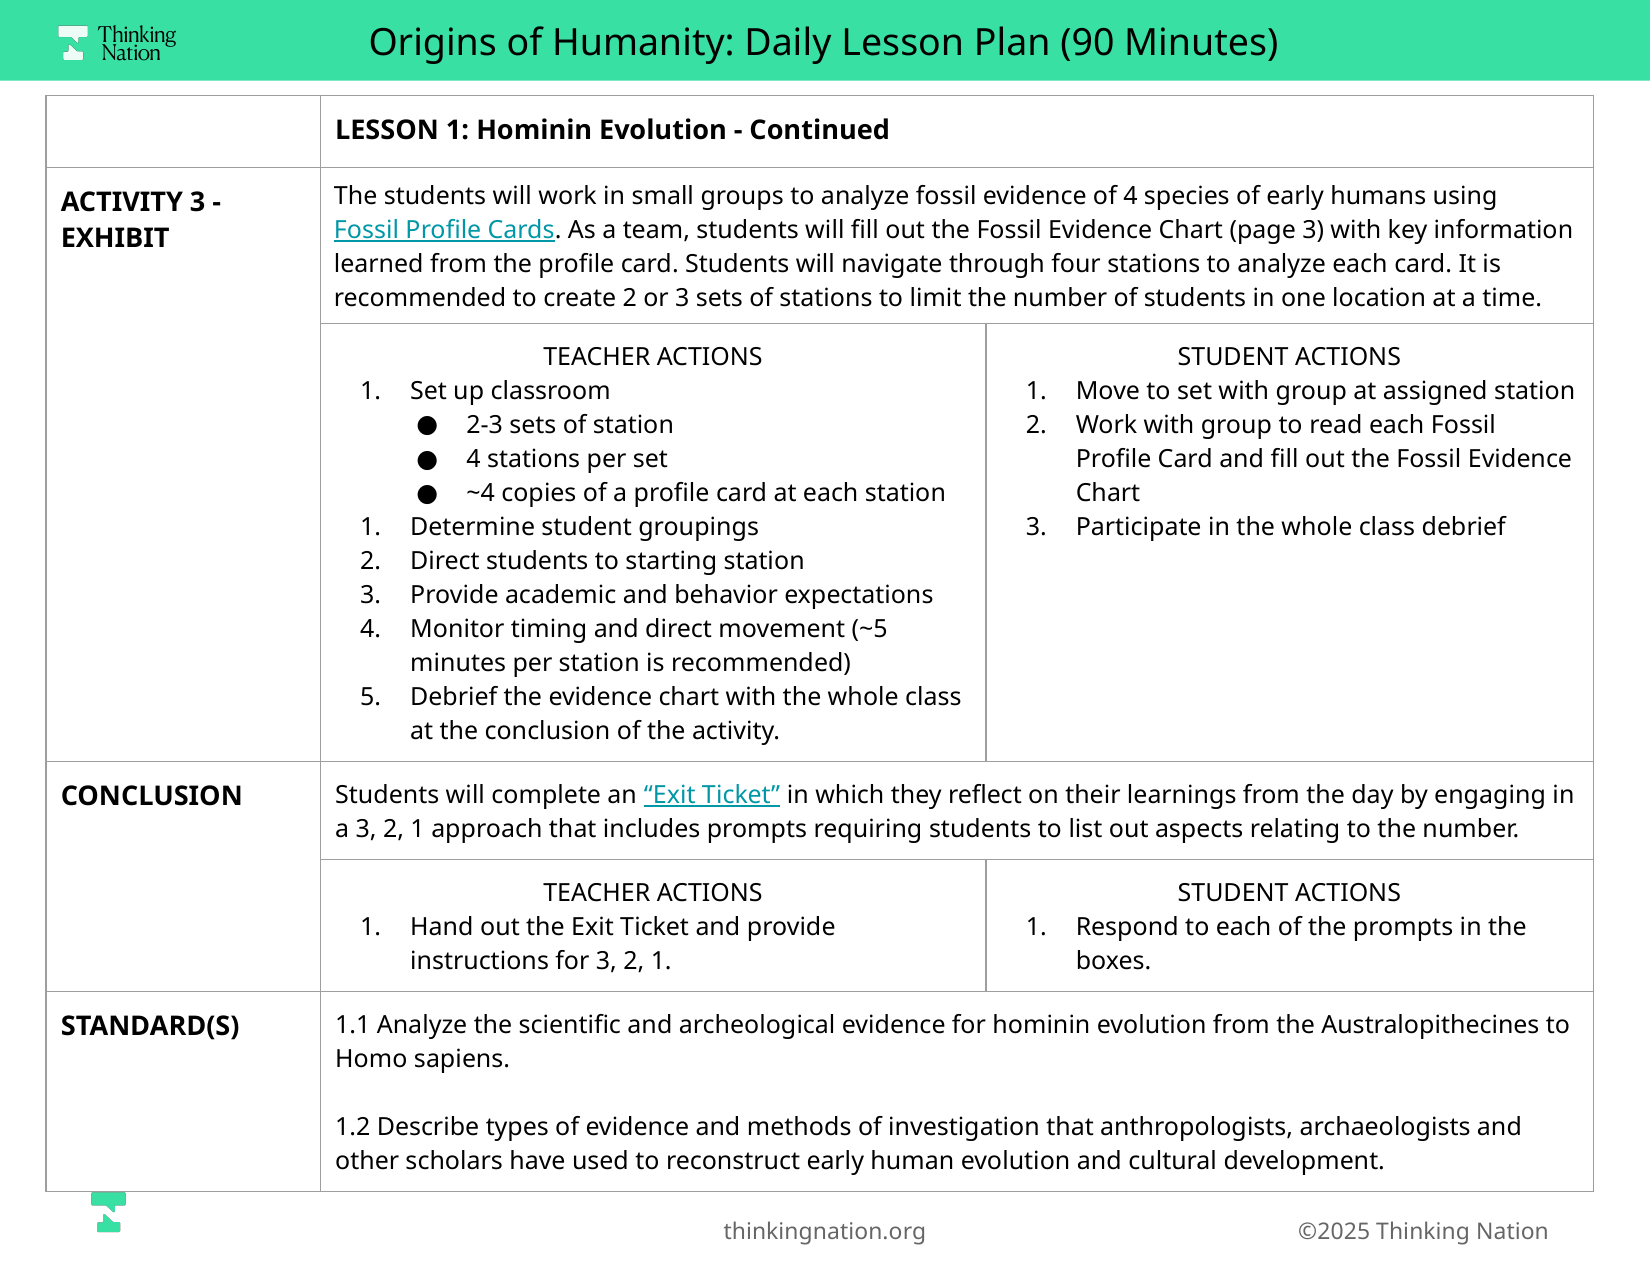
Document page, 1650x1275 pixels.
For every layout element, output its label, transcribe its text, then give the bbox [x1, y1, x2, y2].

text_box ©2025 Thinking Nation [1174, 1200, 1566, 1240]
table_cell TEACHER ACTIONS Hand out the Exit Ticket and provide instructions for 3, 2, 1. [321, 860, 985, 991]
text_box Origins of Humanity: Daily Lesson Plan (90 Minutes) [0, 0, 1650, 81]
table_header LESSON 1: Hominin Evolution - Continued [321, 96, 1593, 167]
table_cell ACTIVITY 3 - EXHIBIT [47, 168, 320, 761]
table_cell Students will complete an “Exit Ticket” in which they reflect on their learnings from the day by engaging in a 3, 2, 1 approach that includes prompts requiring students to list out aspects relating to the number. [321, 762, 1593, 859]
table_cell STUDENT ACTIONS Respond to each of the prompts in the boxes. [987, 860, 1593, 991]
picture [80, 1184, 136, 1240]
table_header [47, 96, 320, 167]
table_cell The students will work in small groups to analyze fossil evidence of 4 species of early humans using Fossil Profile Cards. As a team, students will fill out the Fossil Evidence Chart (page 3) with key information learned from the profile card. Students will navigate through four stations to analyze each card. It is recommended to create 2 or 3 sets of stations to limit the number of students in one location at a time. [321, 168, 1593, 323]
table_cell STUDENT ACTIONS Move to set with group at assigned station Work with group to read each Fossil Profile Card and fill out the Fossil Evidence Chart Participate in the whole class debrief [987, 324, 1593, 761]
table_cell TEACHER ACTIONS Set up classroom 2-3 sets of station 4 stations per set ~4 copies of a profile card at each station Determine student groupings Direct students to starting station Provide academic and behavior expectations Monitor timing and direct movement (~5 minutes per station is recommended) Debrief the evidence chart with the whole class at the conclusion of the activity. [321, 324, 985, 761]
table_cell CONCLUSION [47, 762, 320, 991]
table_cell 1.1 Analyze the scientific and archeological evidence for hominin evolution from the Australopithecines to Homo sapiens. 1.2 Describe types of evidence and methods of investigation that anthropologists, archaeologists and other scholars have used to reconstruct early human evolution and cultural development. [321, 992, 1593, 1191]
text_box thinkingnation.org [629, 1200, 1021, 1240]
table_cell STANDARD(S) [47, 992, 320, 1191]
picture [45, 14, 180, 85]
